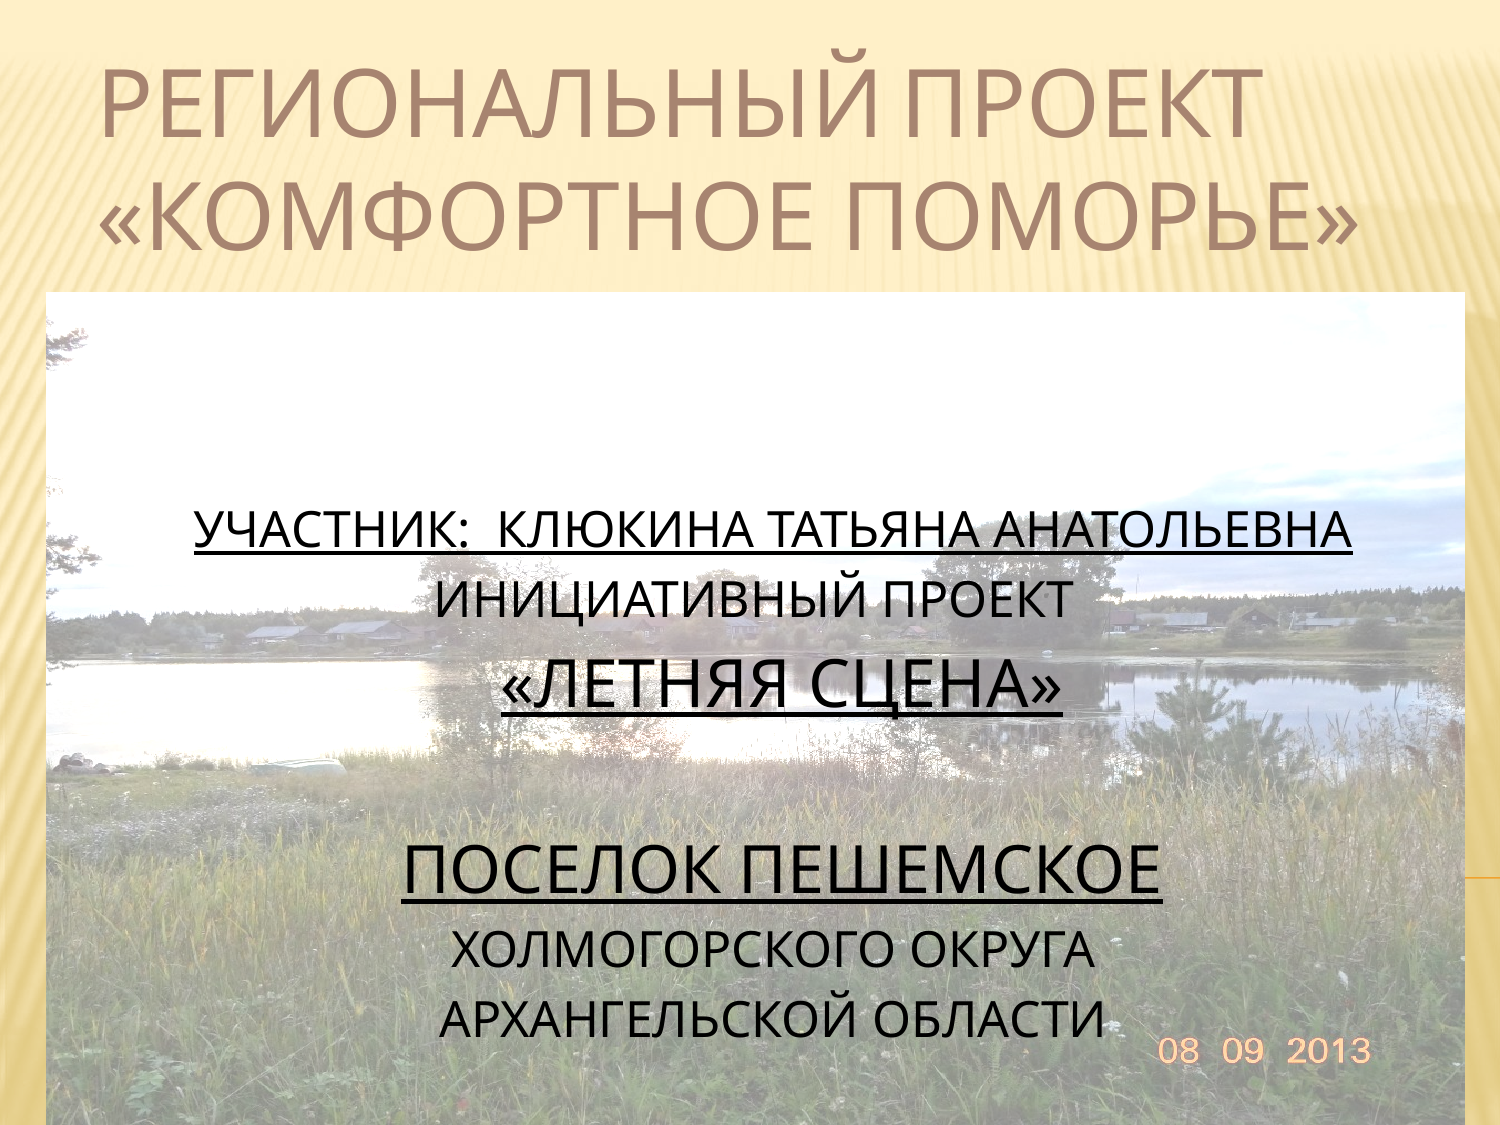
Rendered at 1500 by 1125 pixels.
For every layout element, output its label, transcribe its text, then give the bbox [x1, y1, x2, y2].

picture [46, 292, 1466, 1125]
title РЕГИОНАЛЬНЫЙ ПРОЕКТ «КОМФОРТНОЕ ПОМОРЬЕ» [82, 35, 1418, 291]
